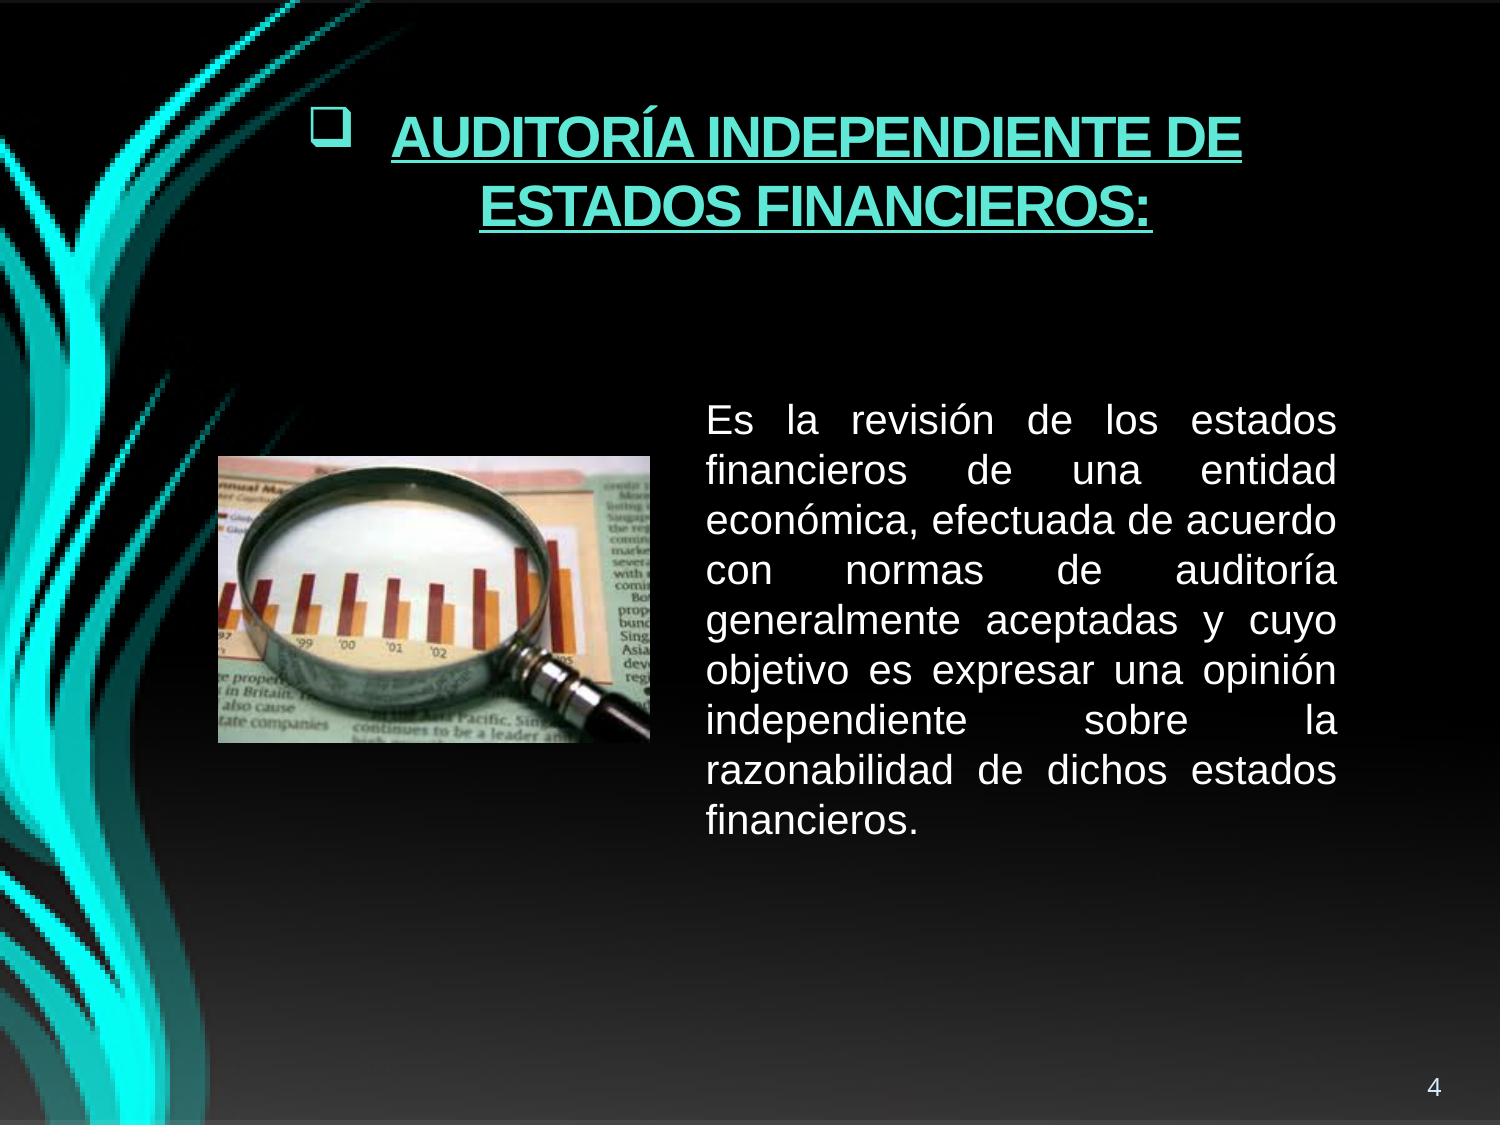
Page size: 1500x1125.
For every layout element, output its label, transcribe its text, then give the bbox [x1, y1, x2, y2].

picture [0, 0, 1500, 1125]
text_box Es la revisión de los estados financieros de una entidad económica, efectuada de acuerdo con normas de auditoría generalmente aceptadas y cuyo objetivo es expresar una opinión independiente sobre la razonabilidad de dichos estados financieros. [690, 385, 1353, 896]
subtitle AUDITORÍA INDEPENDIENTE DE ESTADOS FINANCIEROS: [210, 46, 1337, 247]
slide_number 4 [1412, 1052, 1488, 1113]
